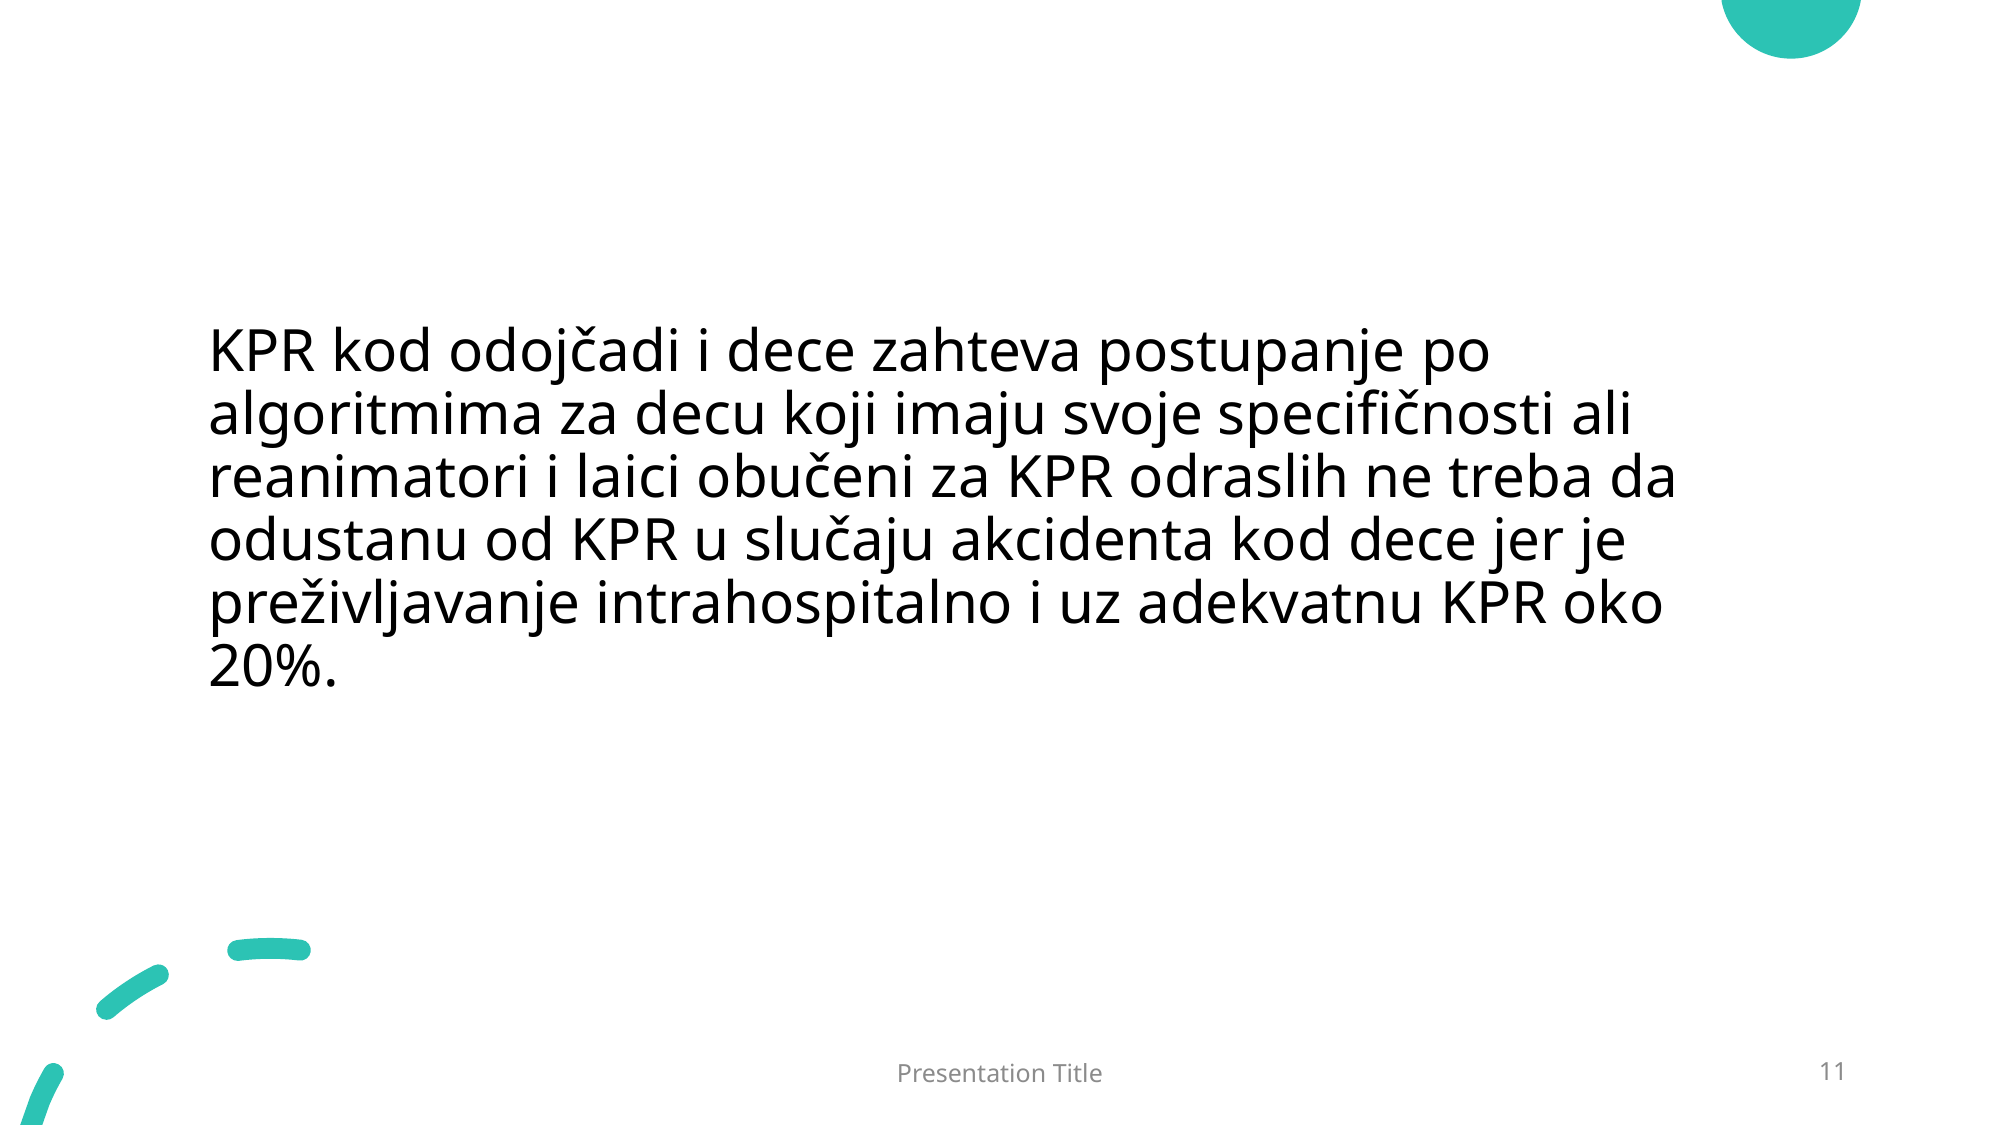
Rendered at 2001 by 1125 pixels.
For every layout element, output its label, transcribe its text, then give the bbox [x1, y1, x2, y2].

list KPR kod odojčadi i dece zahteva postupanje po algoritmima za decu koji imaju svoje specifičnosti ali reanimatori i laici obučeni za KPR odraslih ne treba da odustanu od KPR u slučaju akcidenta kod dece jer je preživljavanje intrahospitalno i uz adekvatnu KPR oko 20%. [193, 313, 1806, 947]
footer Presentation Title [662, 1042, 1338, 1103]
slide_number 11 [1412, 1042, 1863, 1103]
